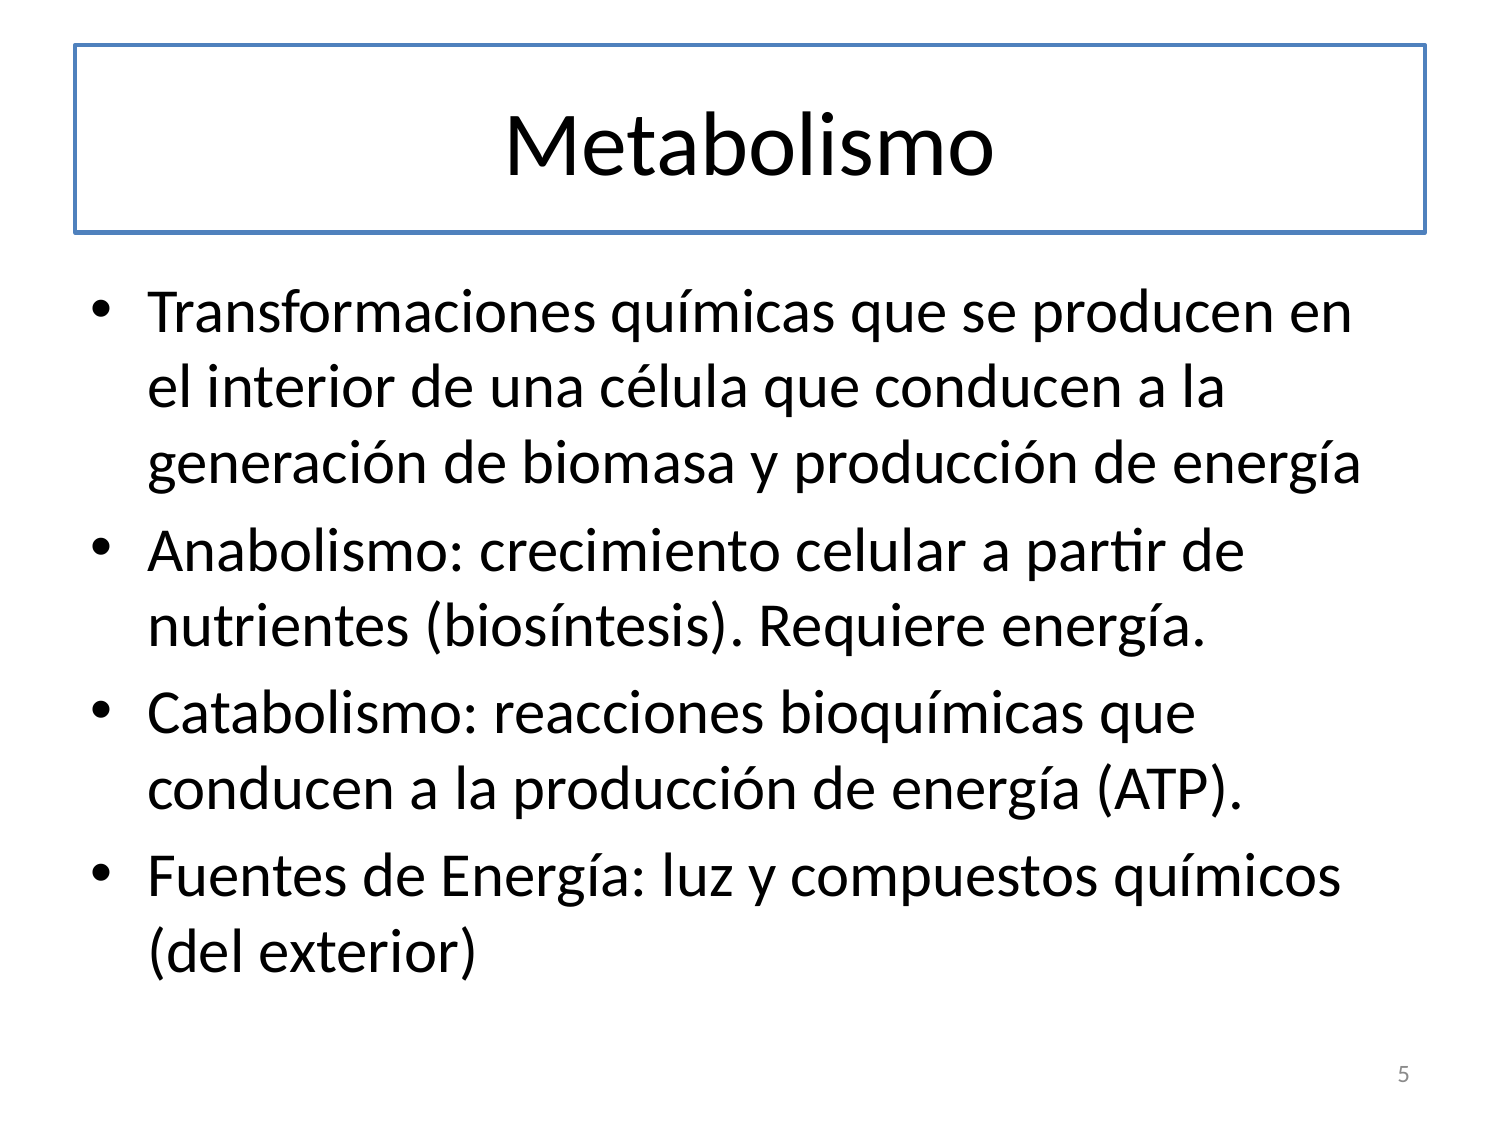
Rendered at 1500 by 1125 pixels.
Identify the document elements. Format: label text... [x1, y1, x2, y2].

list Transformaciones químicas que se producen en el interior de una célula que conducen a la generación de biomasa y producción de energía Anabolismo: crecimiento celular a partir de nutrientes (biosíntesis). Requiere energía. Catabolismo: reacciones bioquímicas que conducen a la producción de energía (ATP). Fuentes de Energía: luz y compuestos químicos (del exterior) [75, 262, 1425, 1005]
title Metabolismo [73, 43, 1427, 235]
slide_number 5 [1074, 1042, 1425, 1103]
